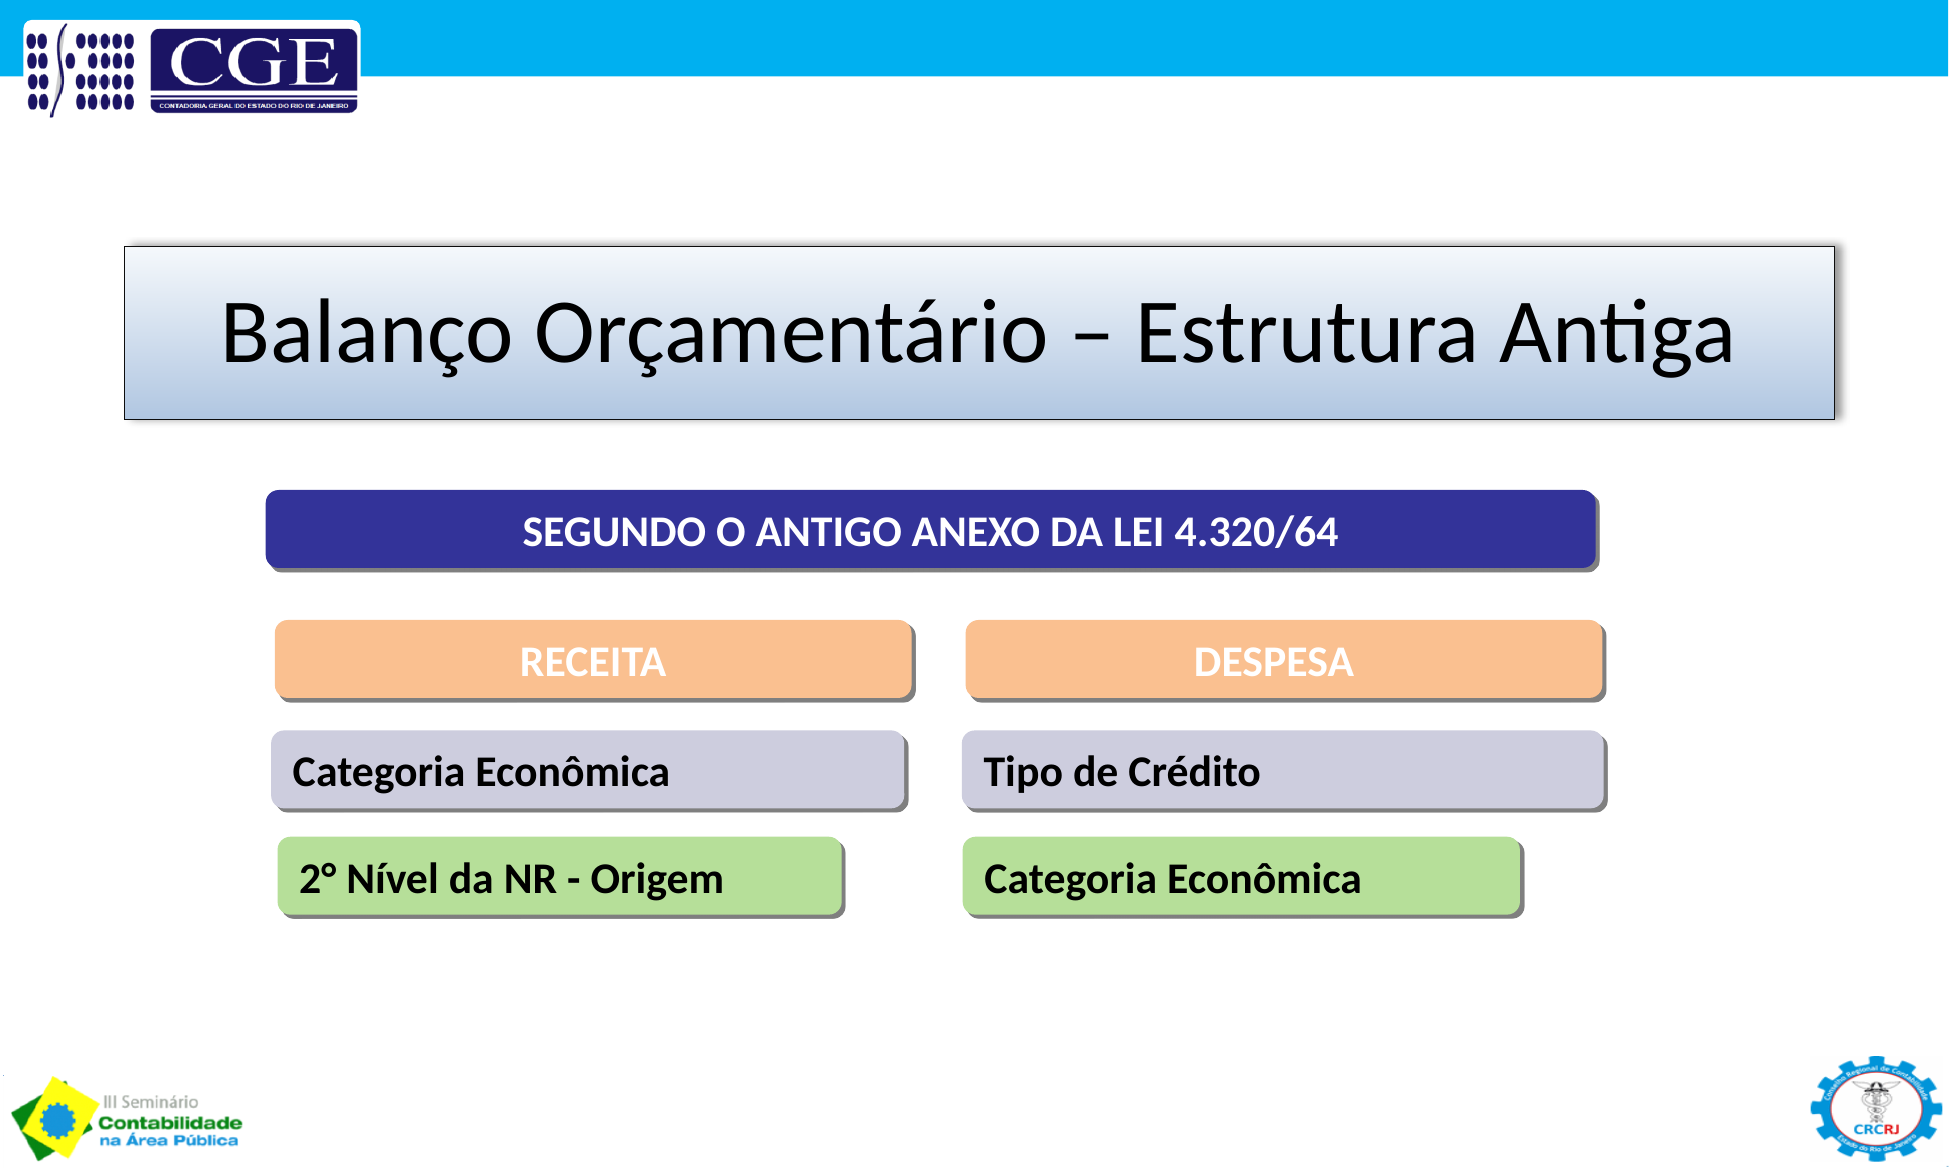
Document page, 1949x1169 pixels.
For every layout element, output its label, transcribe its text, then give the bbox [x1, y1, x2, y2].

picture [3, 1075, 254, 1168]
text_box Balanço Orçamentário – Estrutura Antiga [124, 246, 1835, 420]
text_box Categoria Econômica [962, 836, 1520, 915]
text_box 2° Nível da NR - Origem [277, 836, 842, 915]
text_box RECEITA [274, 619, 912, 698]
text_box DESPESA [965, 619, 1603, 698]
picture [23, 20, 361, 118]
text_box Categoria Econômica [271, 730, 905, 809]
text_box SEGUNDO O ANTIGO ANEXO DA LEI 4.320/64 [265, 489, 1596, 568]
picture [1803, 1056, 1949, 1167]
text_box Tipo de Crédito [961, 730, 1604, 809]
